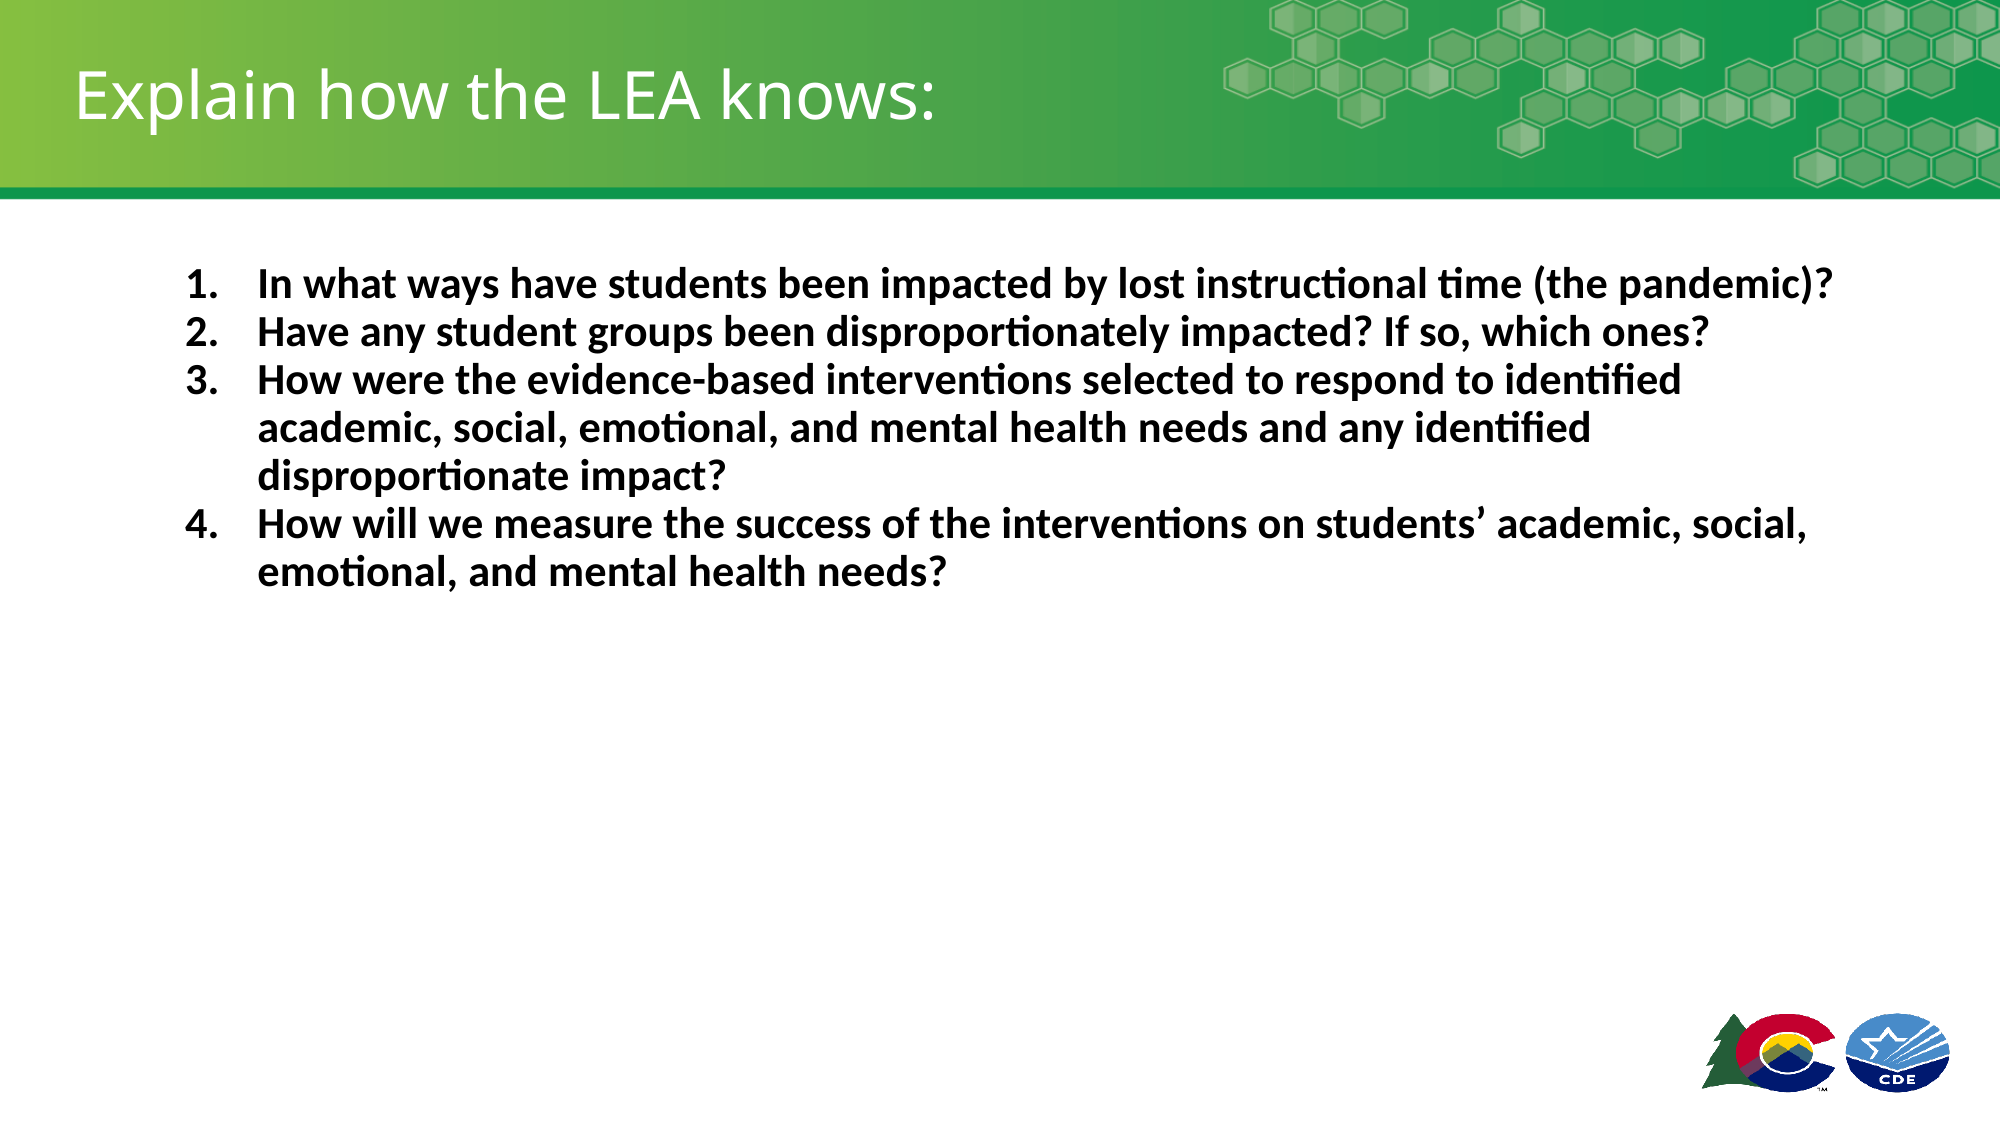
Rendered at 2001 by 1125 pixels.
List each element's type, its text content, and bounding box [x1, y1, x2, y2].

title Explain how the LEA knows: [53, 41, 1384, 166]
picture [1700, 1012, 1950, 1093]
list In what ways have students been impacted by lost instructional time (the pandemic)? Have any student groups been disproportionately impacted? If so, which ones? How were the evidence-based interventions selected to respond to identified academic, social, emotional, and mental health needs and any identified disproportionate impact? How will we measure the success of the interventions on students’ academic, social, emotional, and mental health needs? [137, 239, 1863, 1002]
picture [0, 0, 2000, 200]
